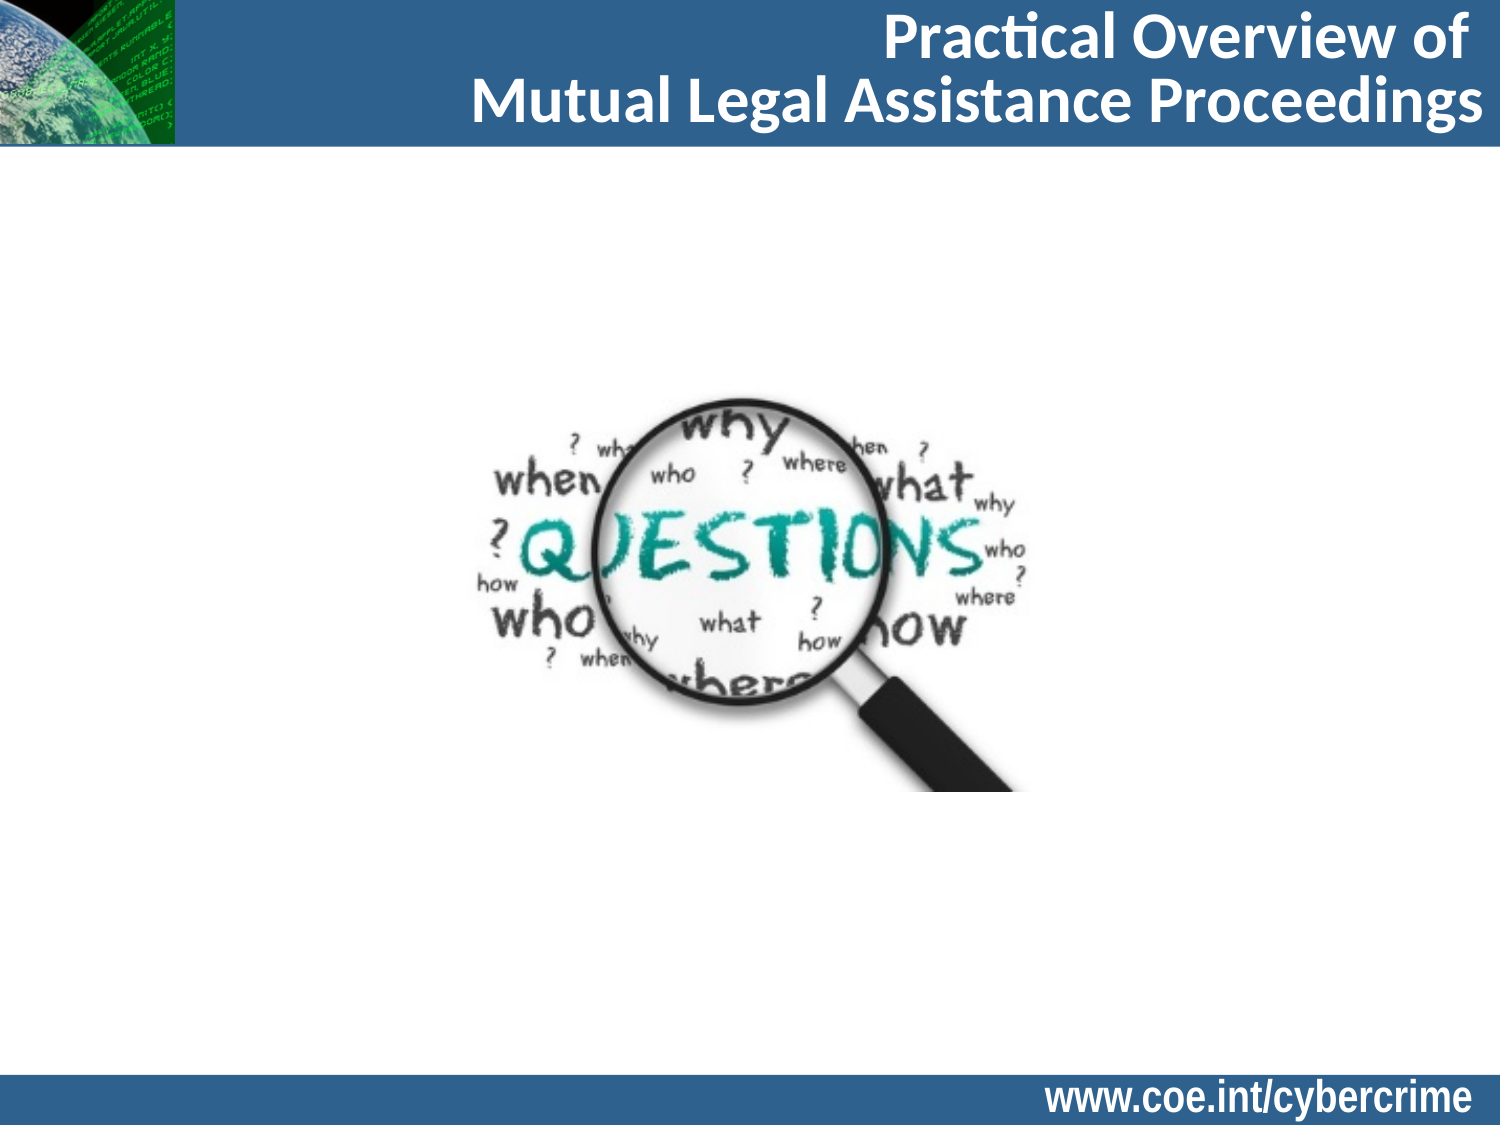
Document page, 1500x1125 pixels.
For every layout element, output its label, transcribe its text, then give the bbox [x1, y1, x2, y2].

text_box Practical Overview of Mutual Legal Assistance Proceedings [177, 0, 1500, 149]
text_box [0, 1073, 1030, 1125]
text_box www.coe.int/cybercrime [1030, 1059, 1500, 1125]
picture [0, 0, 175, 144]
picture [443, 332, 1057, 793]
